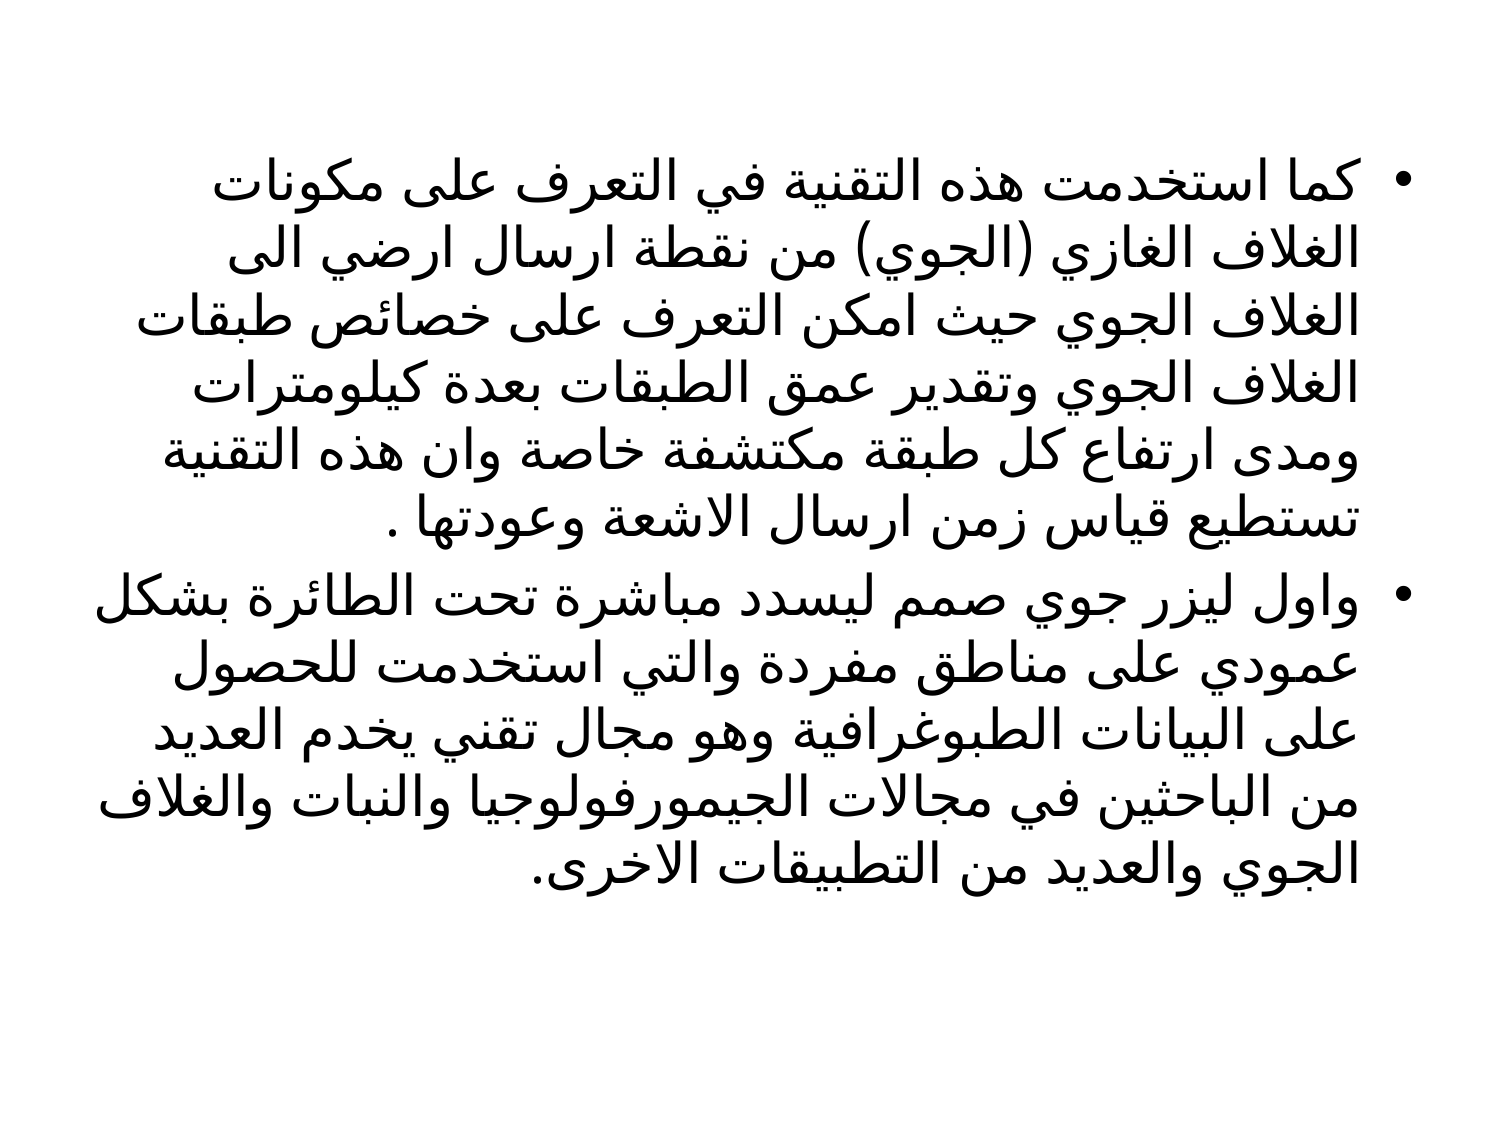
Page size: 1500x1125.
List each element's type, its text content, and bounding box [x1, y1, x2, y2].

list كما استخدمت هذه التقنية في التعرف على مكونات الغلاف الغازي (الجوي) من نقطة ارسال ارضي الى الغلاف الجوي حيث امكن التعرف على خصائص طبقات الغلاف الجوي وتقدير عمق الطبقات بعدة كيلومترات ومدى ارتفاع كل طبقة مكتشفة خاصة وان هذه التقنية تستطيع قياس زمن ارسال الاشعة وعودتها . واول ليزر جوي صمم ليسدد مباشرة تحت الطائرة بشكل عمودي على مناطق مفردة والتي استخدمت للحصول على البيانات الطبوغرافية وهو مجال تقني يخدم العديد من الباحثين في مجالات الجيمورفولوجيا والنبات والغلاف الجوي والعديد من التطبيقات الاخرى. [75, 137, 1425, 1005]
